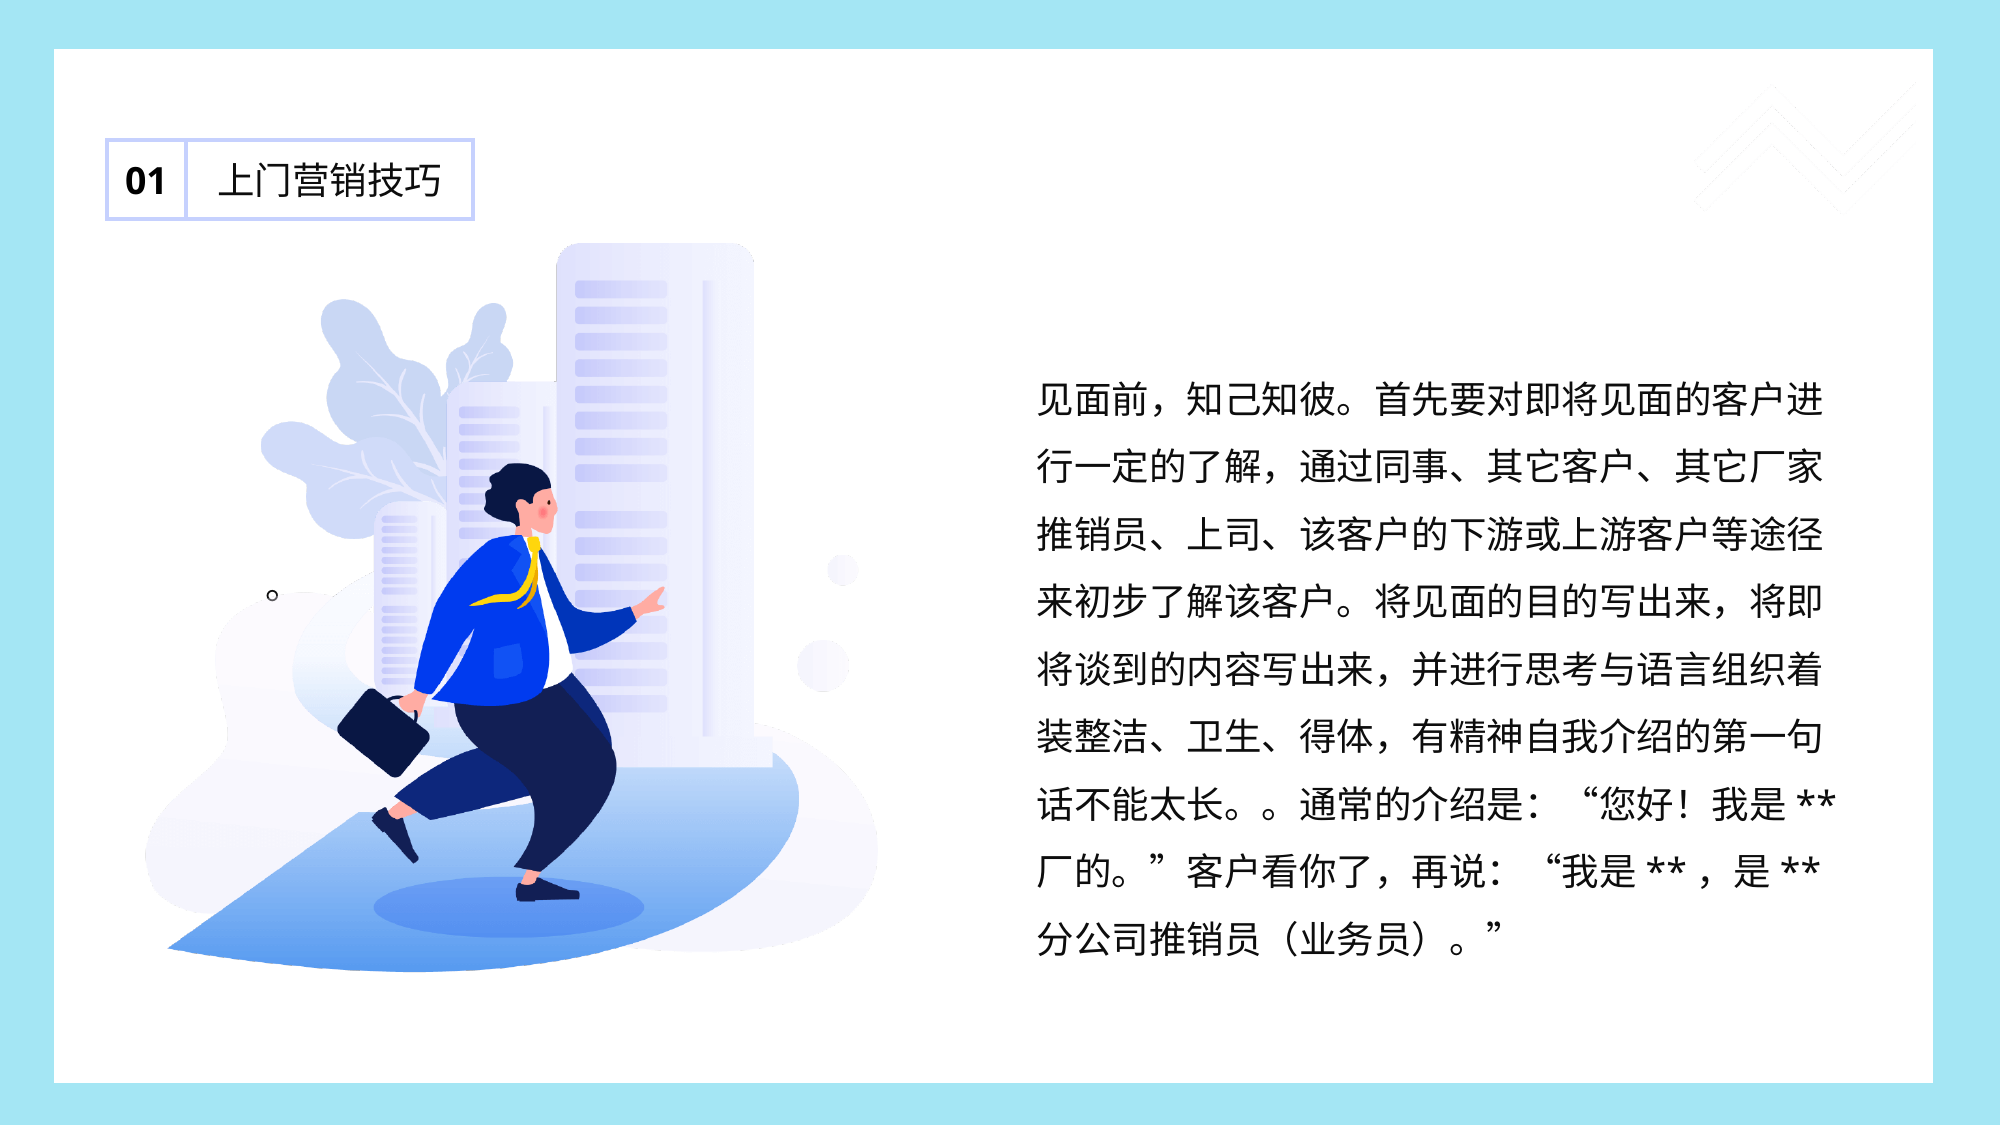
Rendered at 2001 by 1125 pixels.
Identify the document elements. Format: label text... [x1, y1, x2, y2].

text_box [106, 140, 474, 195]
text_box 。 [919, 532, 1503, 615]
picture [103, 195, 919, 1011]
picture [1631, 80, 1997, 284]
text_box 见面前，知己知彼。首先要对即将见面的客户进行一定的了解，通过同事、其它客户、其它厂家推销员、上司、该客户的下游或上游客户等途径来初步了解该客户。将见面的目的写出来，将即将谈到的内容写出来，并进行思考与语言组织着装整洁、卫生、得体，有精神自我介绍的第一句话不能太长。。通常的介绍是：“您好！我是**厂的。”客户看你了，再说：“我是**，是**分公司推销员（业务员）。” [1021, 345, 1875, 968]
